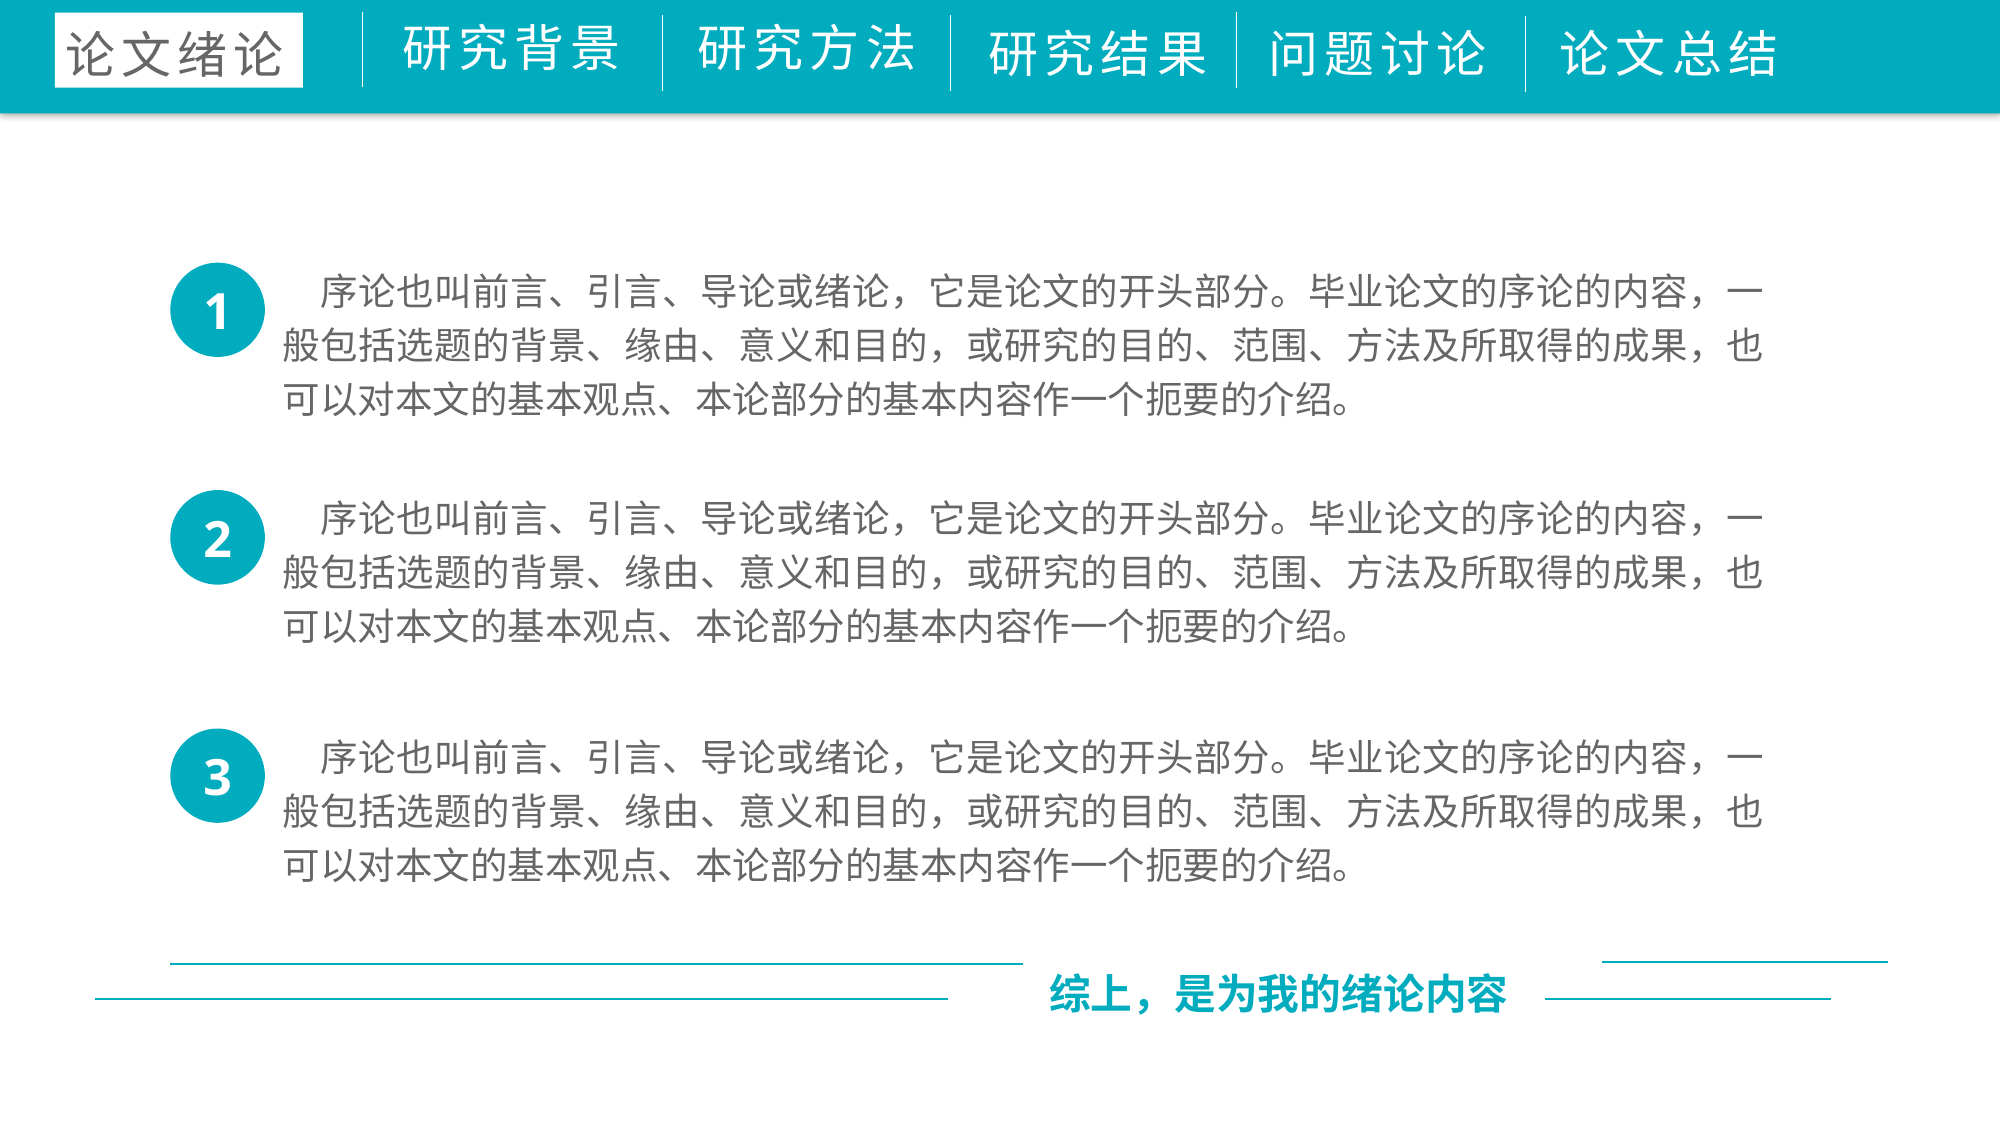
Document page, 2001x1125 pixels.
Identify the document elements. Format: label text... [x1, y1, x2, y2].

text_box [170, 479, 1780, 659]
text_box 研究背景 [387, 9, 657, 85]
text_box [0, 0, 2000, 114]
text_box [54, 12, 304, 16]
text_box 论文总结 [1545, 15, 1831, 90]
text_box 研究结果 [973, 15, 1231, 90]
text_box 论文绪论 [50, 16, 323, 91]
text_box 问题讨论 [1253, 15, 1522, 90]
text_box 1 [169, 261, 266, 358]
text_box 序论也叫前言、引言、导论或绪论，它是论文的开头部分。毕业论文的序论的内容，一般包括选题的背景、缘由、意义和目的，或研究的目的、范围、方法及所取得的成果，也可以对本文的基本观点、本论部分的基本内容作一个扼要的介绍。 [267, 251, 1780, 429]
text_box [170, 717, 1780, 897]
text_box 综上，是为我的绪论内容 [1034, 950, 1556, 1025]
text_box 研究方法 [682, 9, 951, 85]
